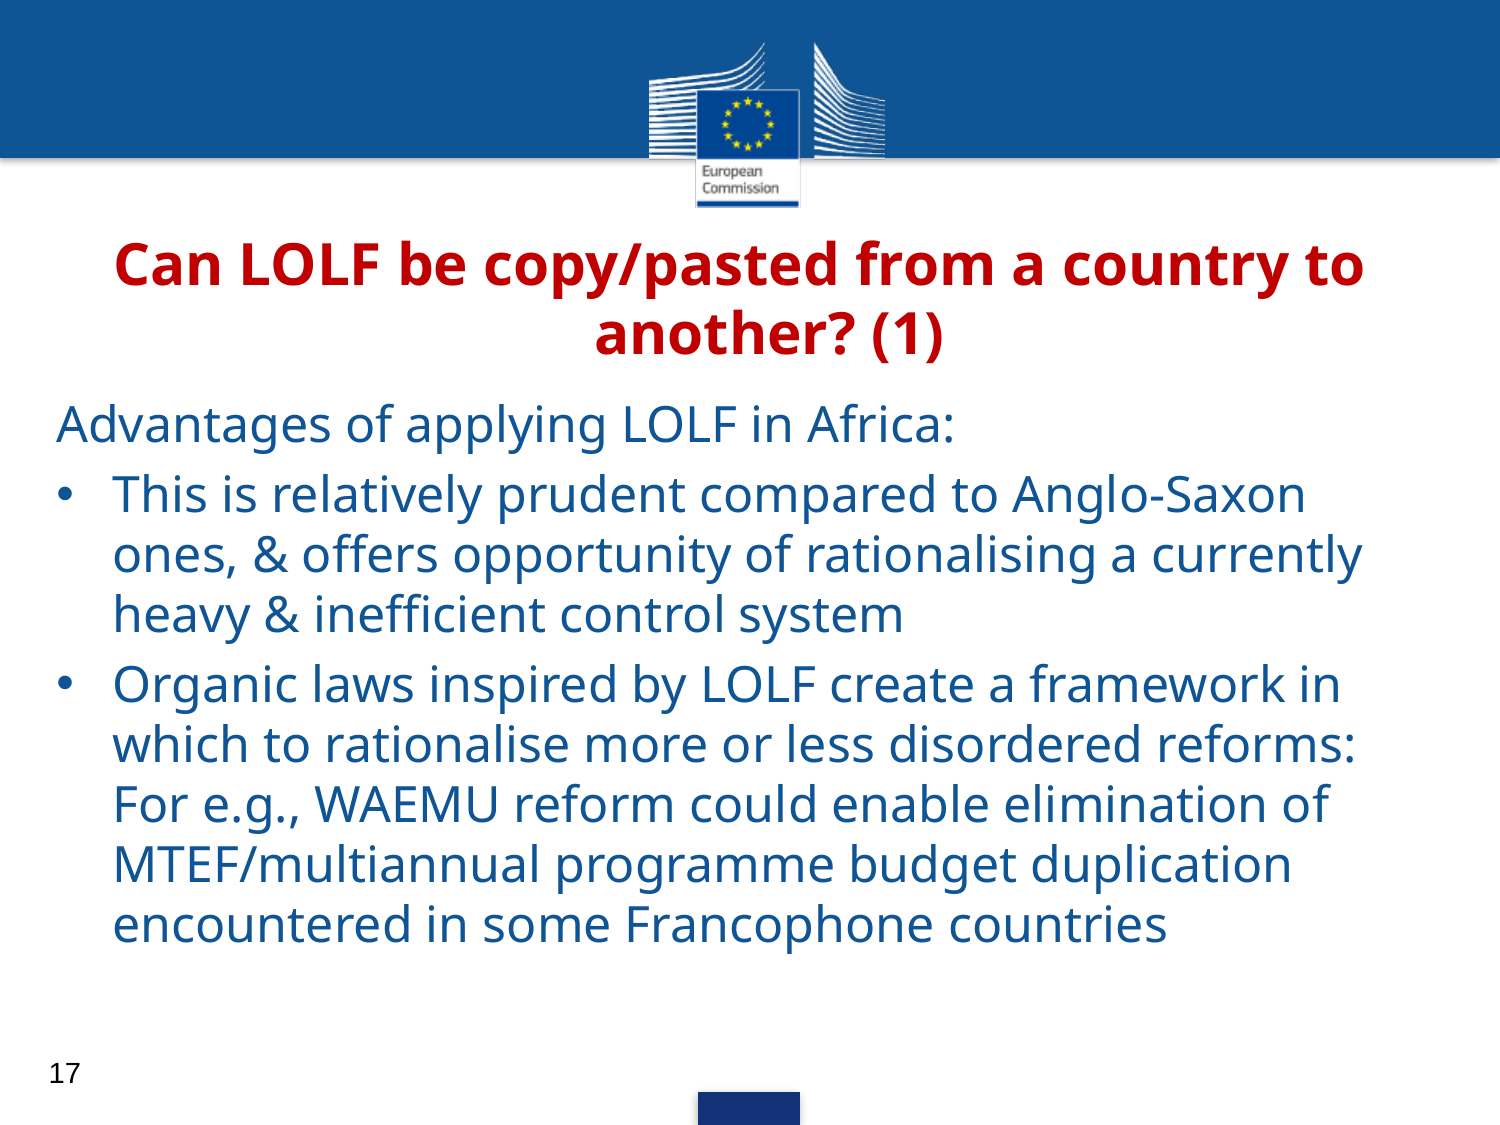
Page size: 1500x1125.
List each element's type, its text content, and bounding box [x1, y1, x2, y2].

slide_number 17 [0, 1046, 97, 1125]
title Can LOLF be copy/pasted from a country to another? (1) [64, 219, 1415, 374]
picture [649, 42, 885, 208]
list Advantages of applying LOLF in Africa: This is relatively prudent compared to Anglo-Saxon ones, & offers opportunity of rationalising a currently heavy & inefficient control system Organic laws inspired by LOLF create a framework in which to rationalise more or less disordered reforms: For e.g., WAEMU reform could enable elimination of MTEF/multiannual programme budget duplication encountered in some Francophone countries [41, 385, 1459, 1024]
